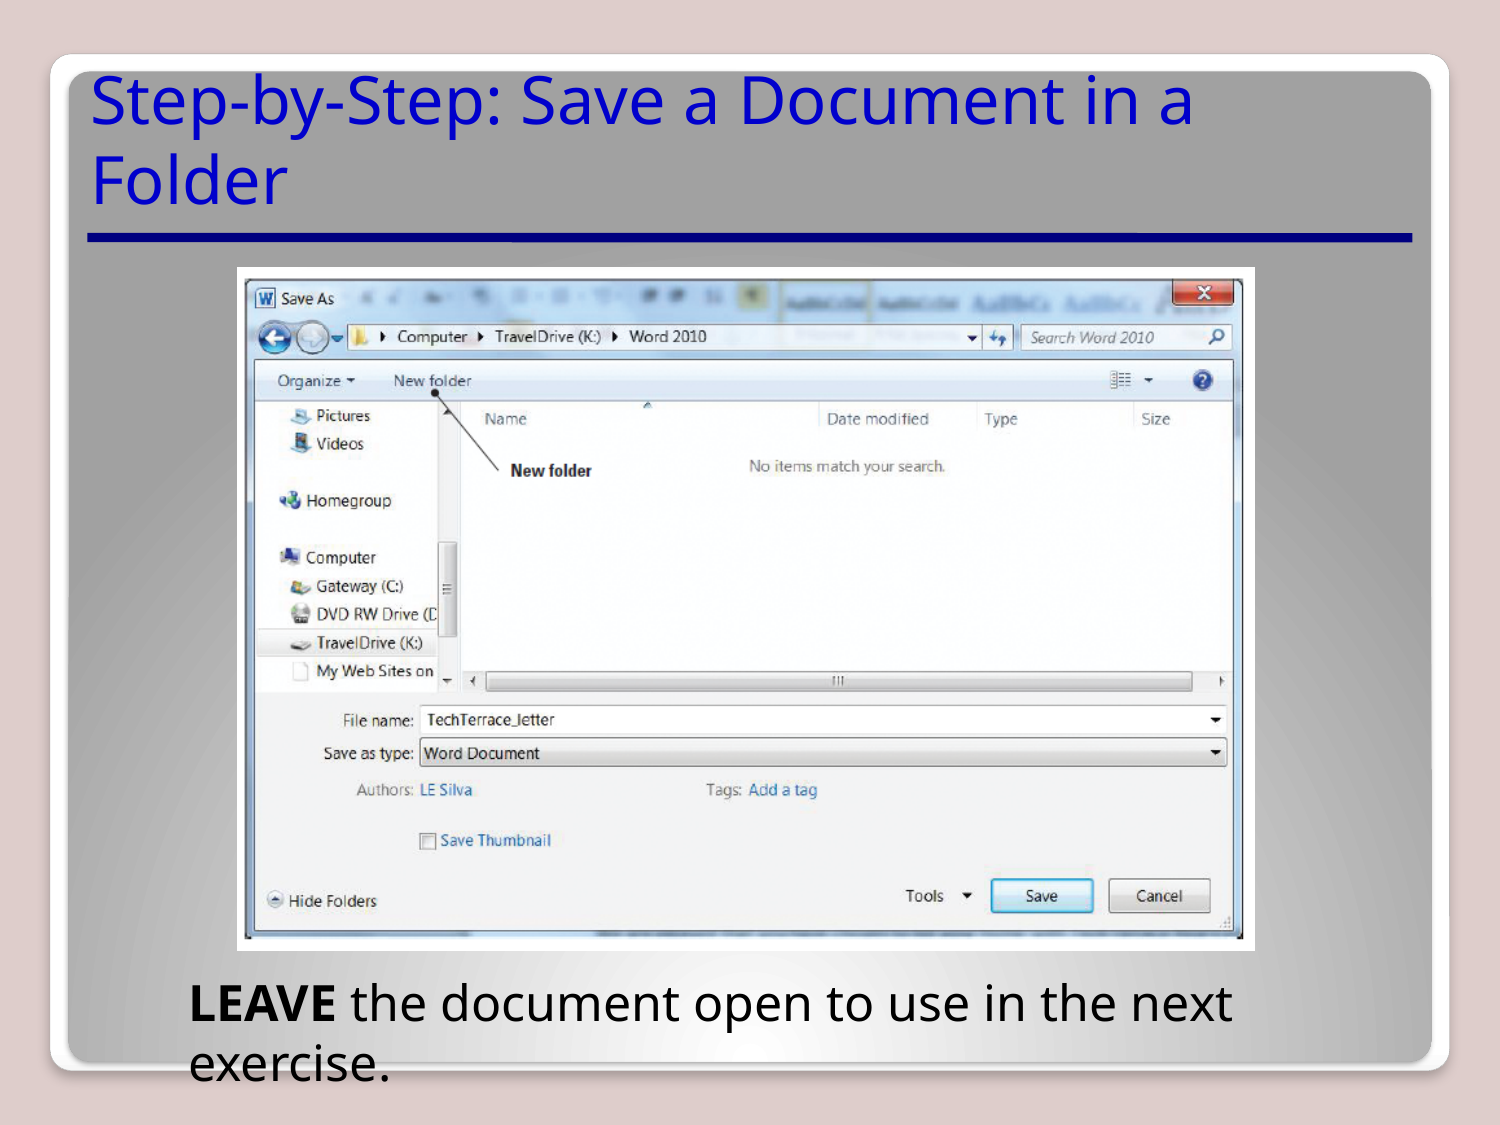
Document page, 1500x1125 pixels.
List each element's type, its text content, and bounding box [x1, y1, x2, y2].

title Step-by-Step: Save a Document in a Folder [74, 74, 1426, 226]
text_box LEAVE the document open to use in the next exercise. [173, 964, 1343, 1125]
picture [237, 266, 1256, 951]
